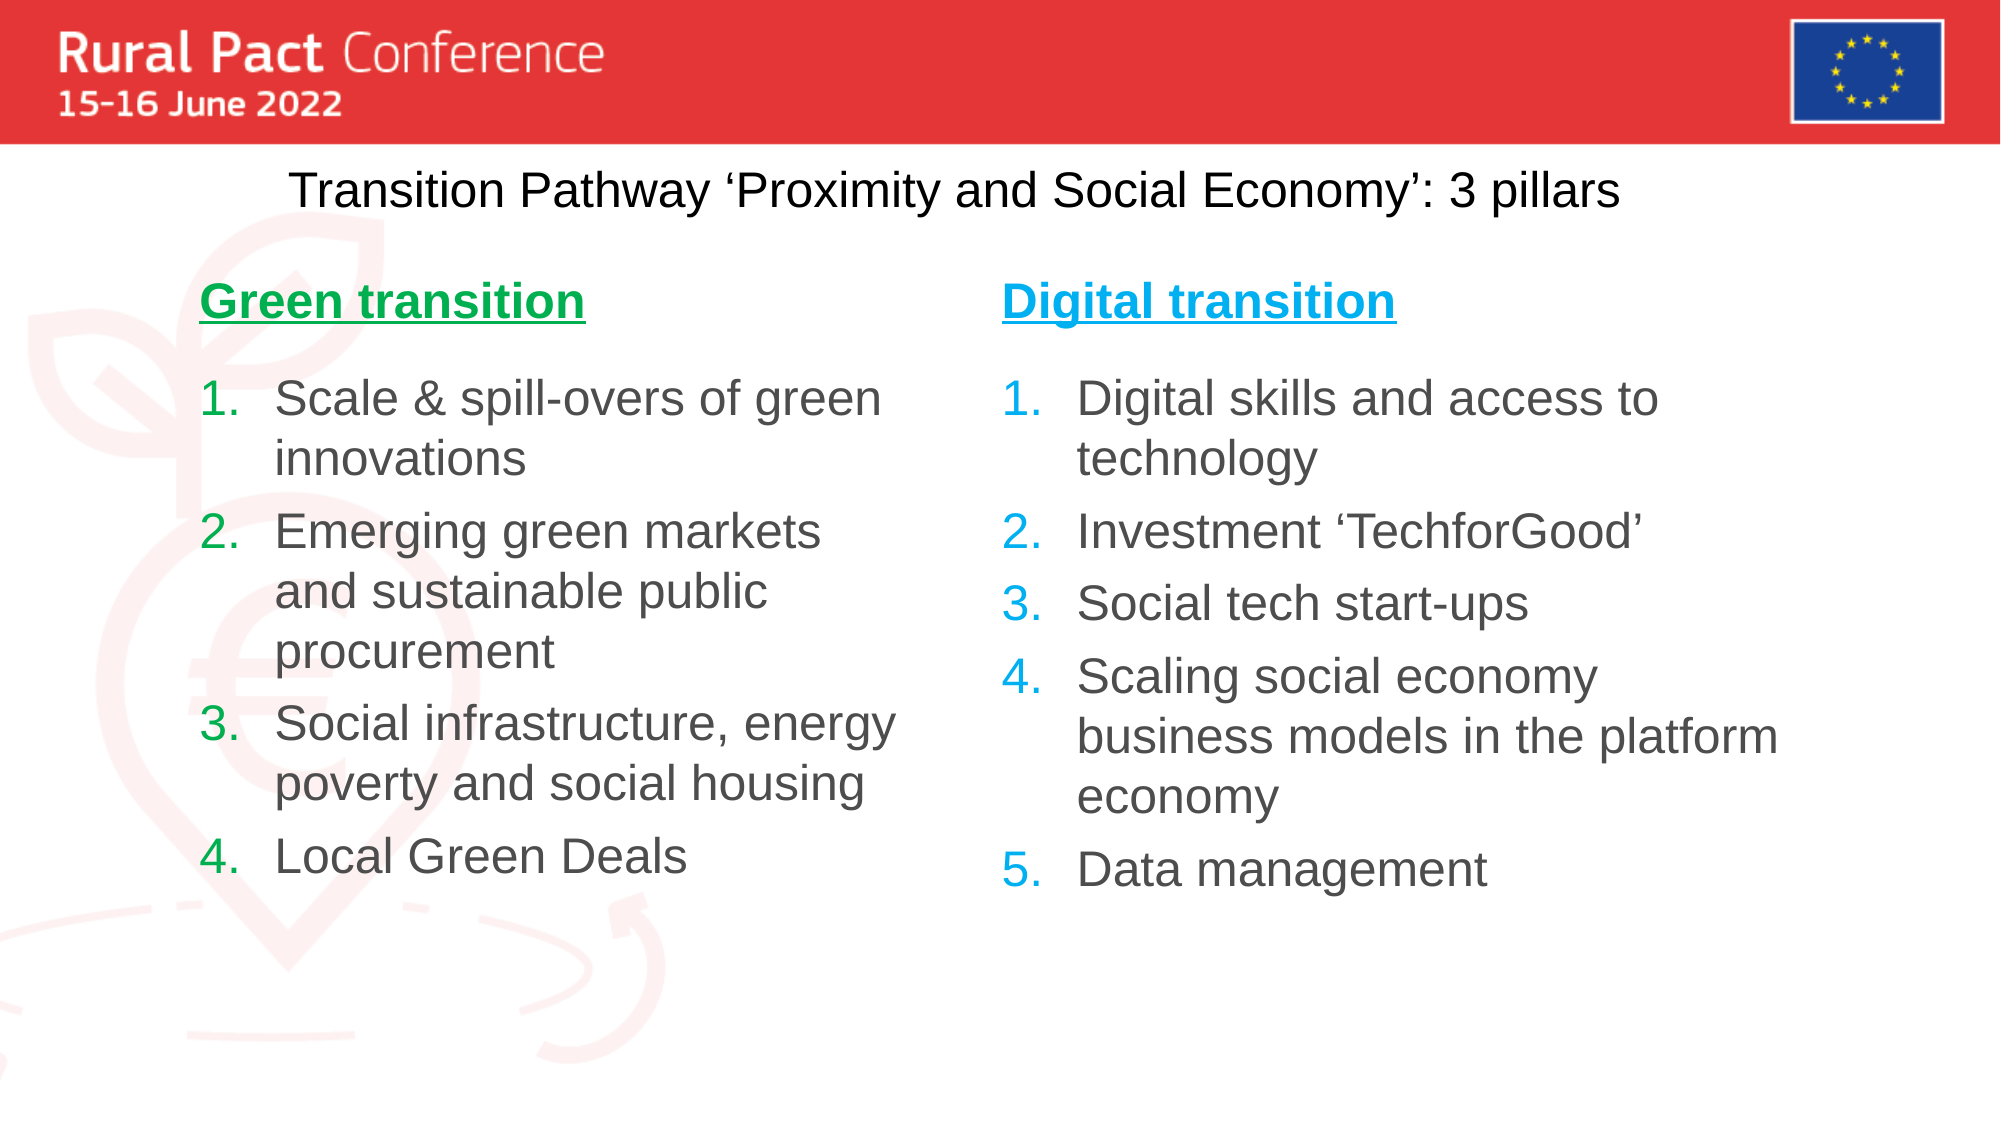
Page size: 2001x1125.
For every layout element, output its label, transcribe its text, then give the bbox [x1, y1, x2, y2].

picture [0, 0, 2001, 1125]
subtitle Transition Pathway ‘Proximity and Social Economy’: 3 pillars [272, 156, 2000, 252]
text_box Digital transition Digital skills and access to technology Investment ‘TechforGood’ Social tech start-ups Scaling social economy business models in the platform economy Data management [986, 260, 1807, 879]
text_box Green transition Scale & spill-overs of green innovations Emerging green markets and sustainable public procurement Social infrastructure, energy poverty and social housing Local Green Deals [184, 260, 921, 1006]
